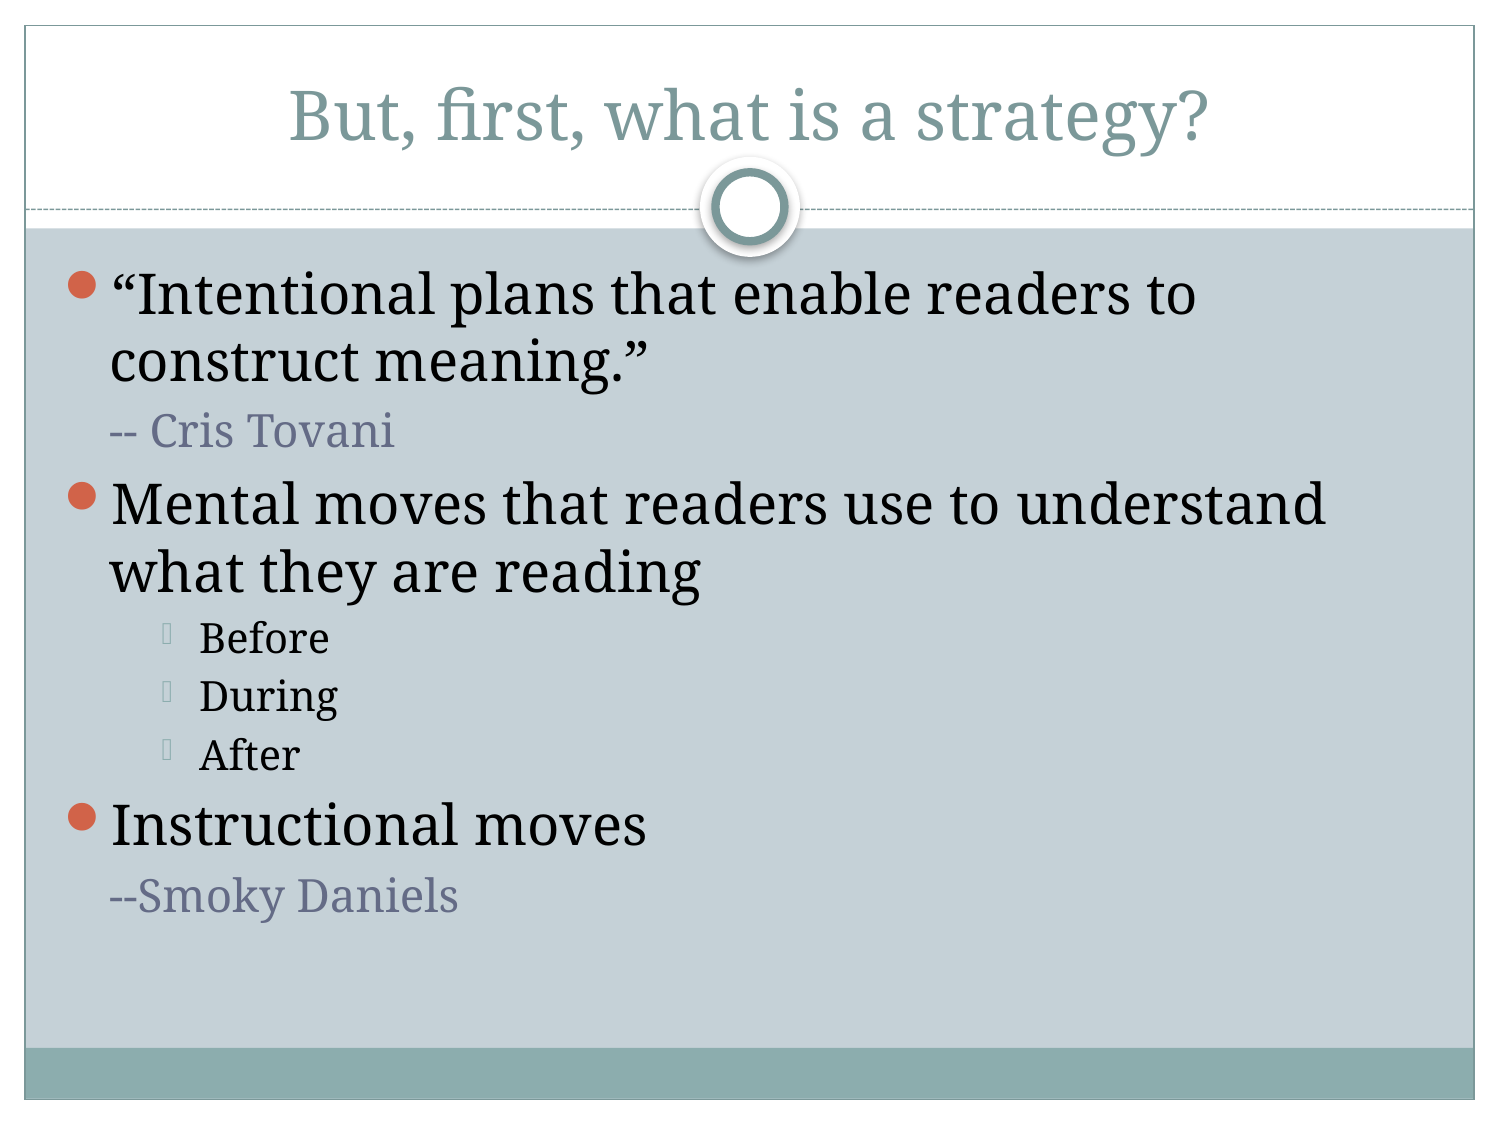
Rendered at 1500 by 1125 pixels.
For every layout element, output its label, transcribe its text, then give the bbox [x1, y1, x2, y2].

list “Intentional plans that enable readers to construct meaning.” -- Cris Tovani Mental moves that readers use to understand what they are reading Before During After Instructional moves --Smoky Daniels [49, 250, 1445, 1001]
title But, first, what is a strategy? [49, 37, 1450, 162]
